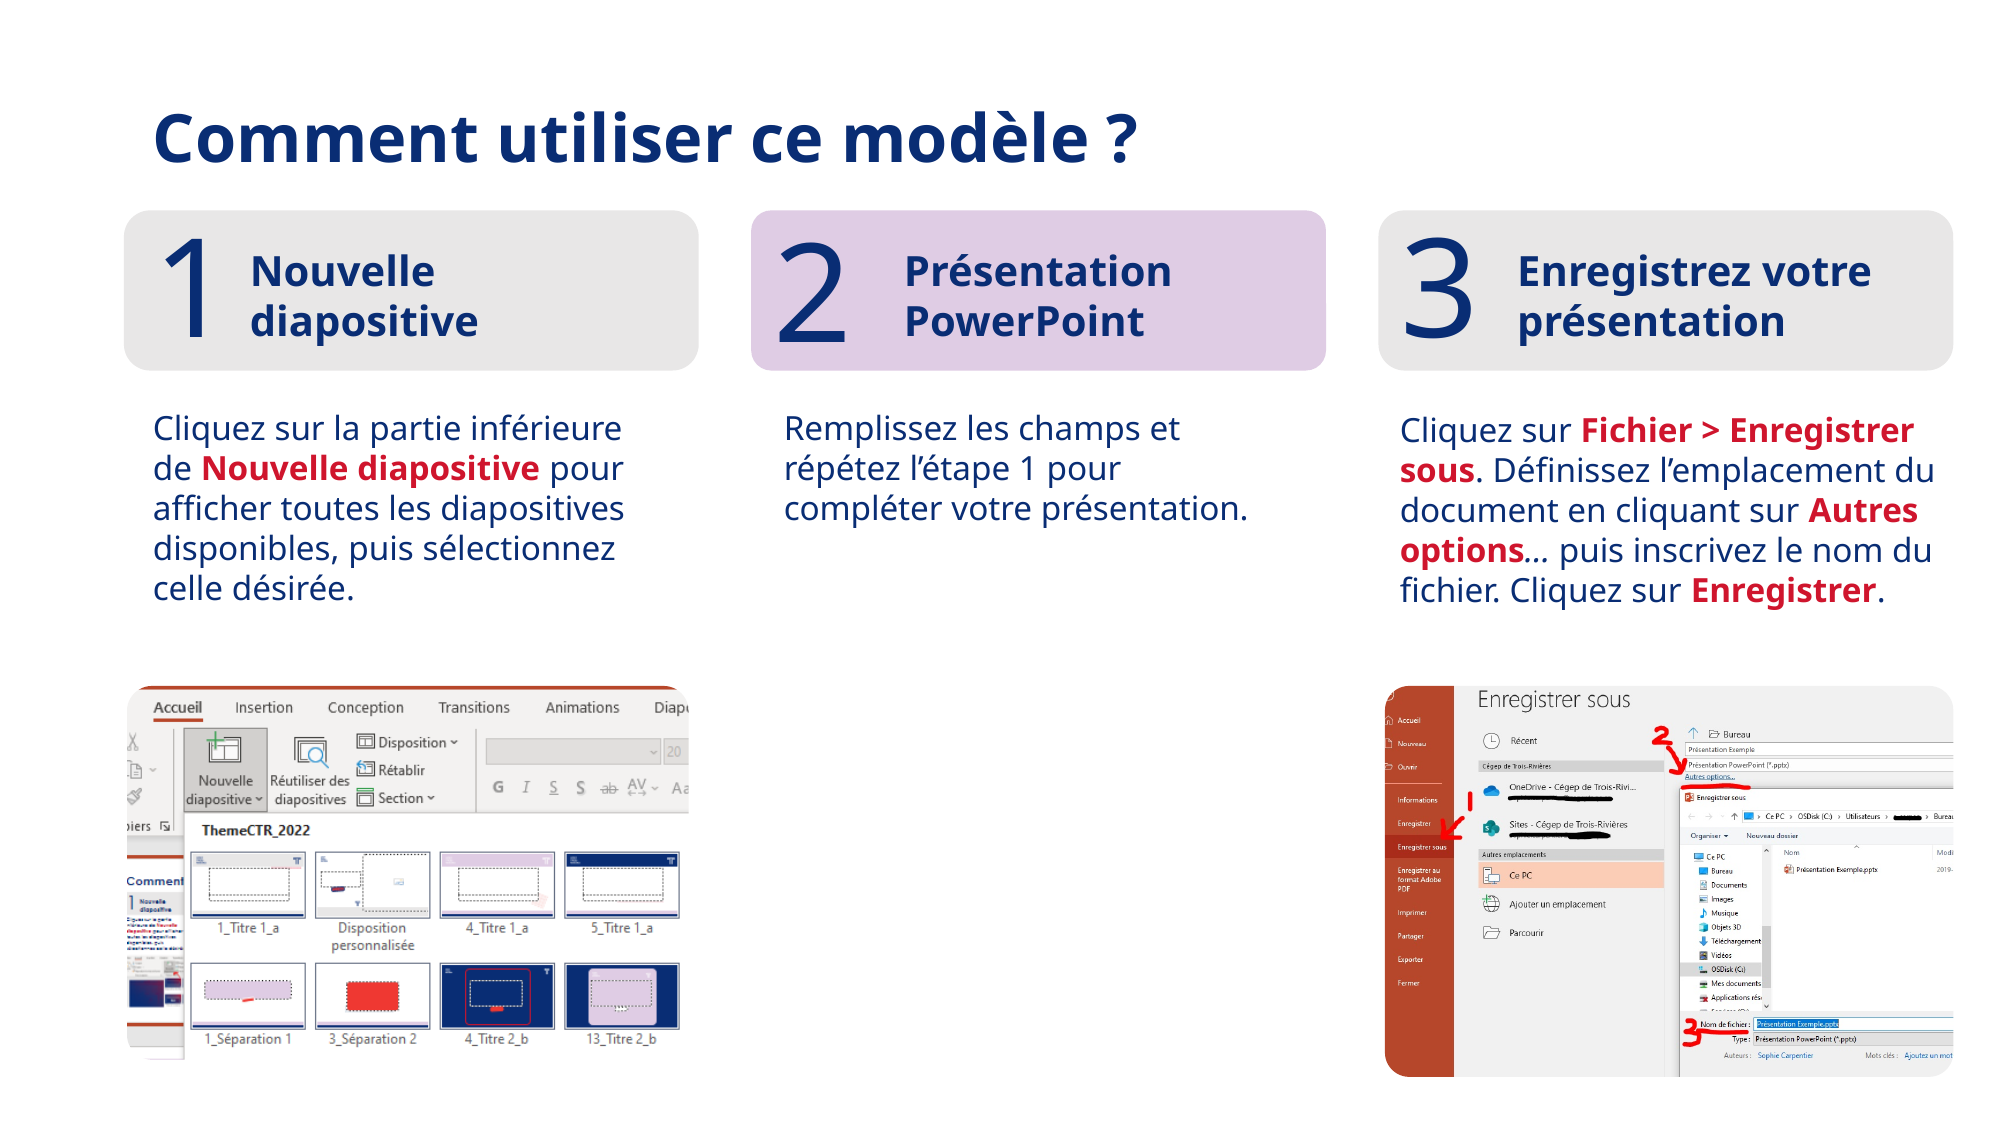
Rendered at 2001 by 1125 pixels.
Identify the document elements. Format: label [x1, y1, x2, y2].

picture [127, 685, 689, 1060]
picture [1384, 685, 1954, 1077]
